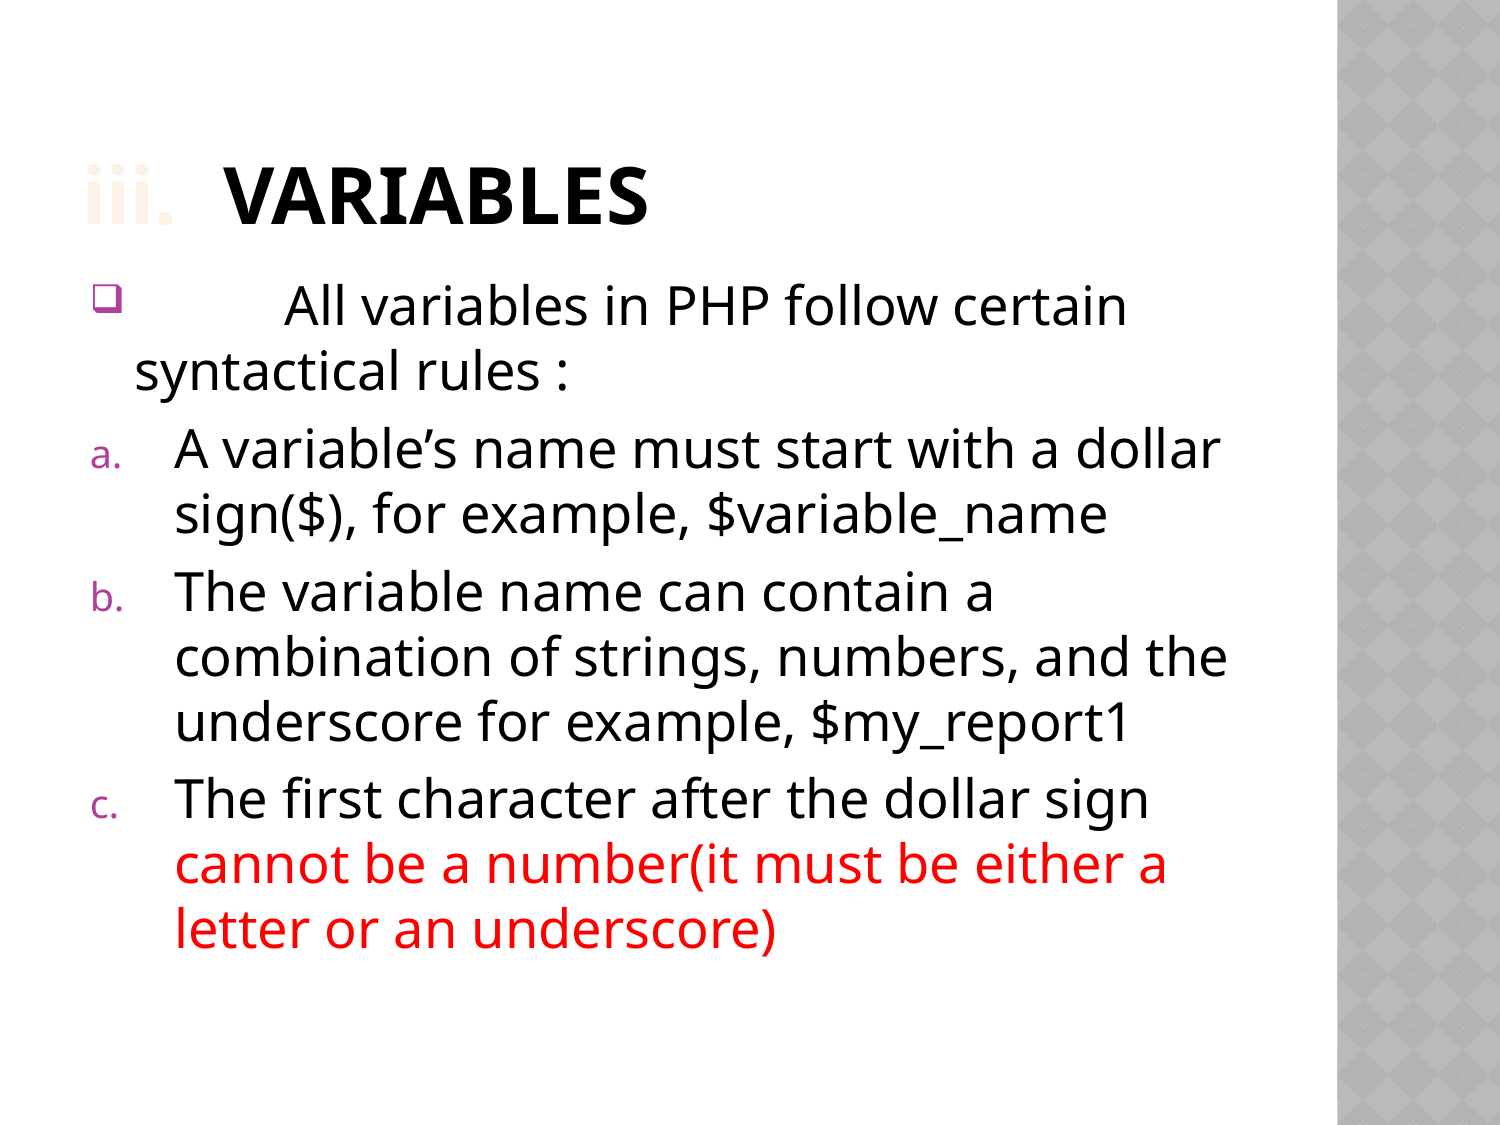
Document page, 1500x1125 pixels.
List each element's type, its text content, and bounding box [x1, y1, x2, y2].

list All variables in PHP follow certain syntactical rules : A variable’s name must start with a dollar sign($), for example, $variable_name The variable name can contain a combination of strings, numbers, and the underscore for example, $my_report1 The first character after the dollar sign cannot be a number(it must be either a letter or an underscore) [75, 264, 1263, 1059]
title Variables [75, 52, 1263, 240]
